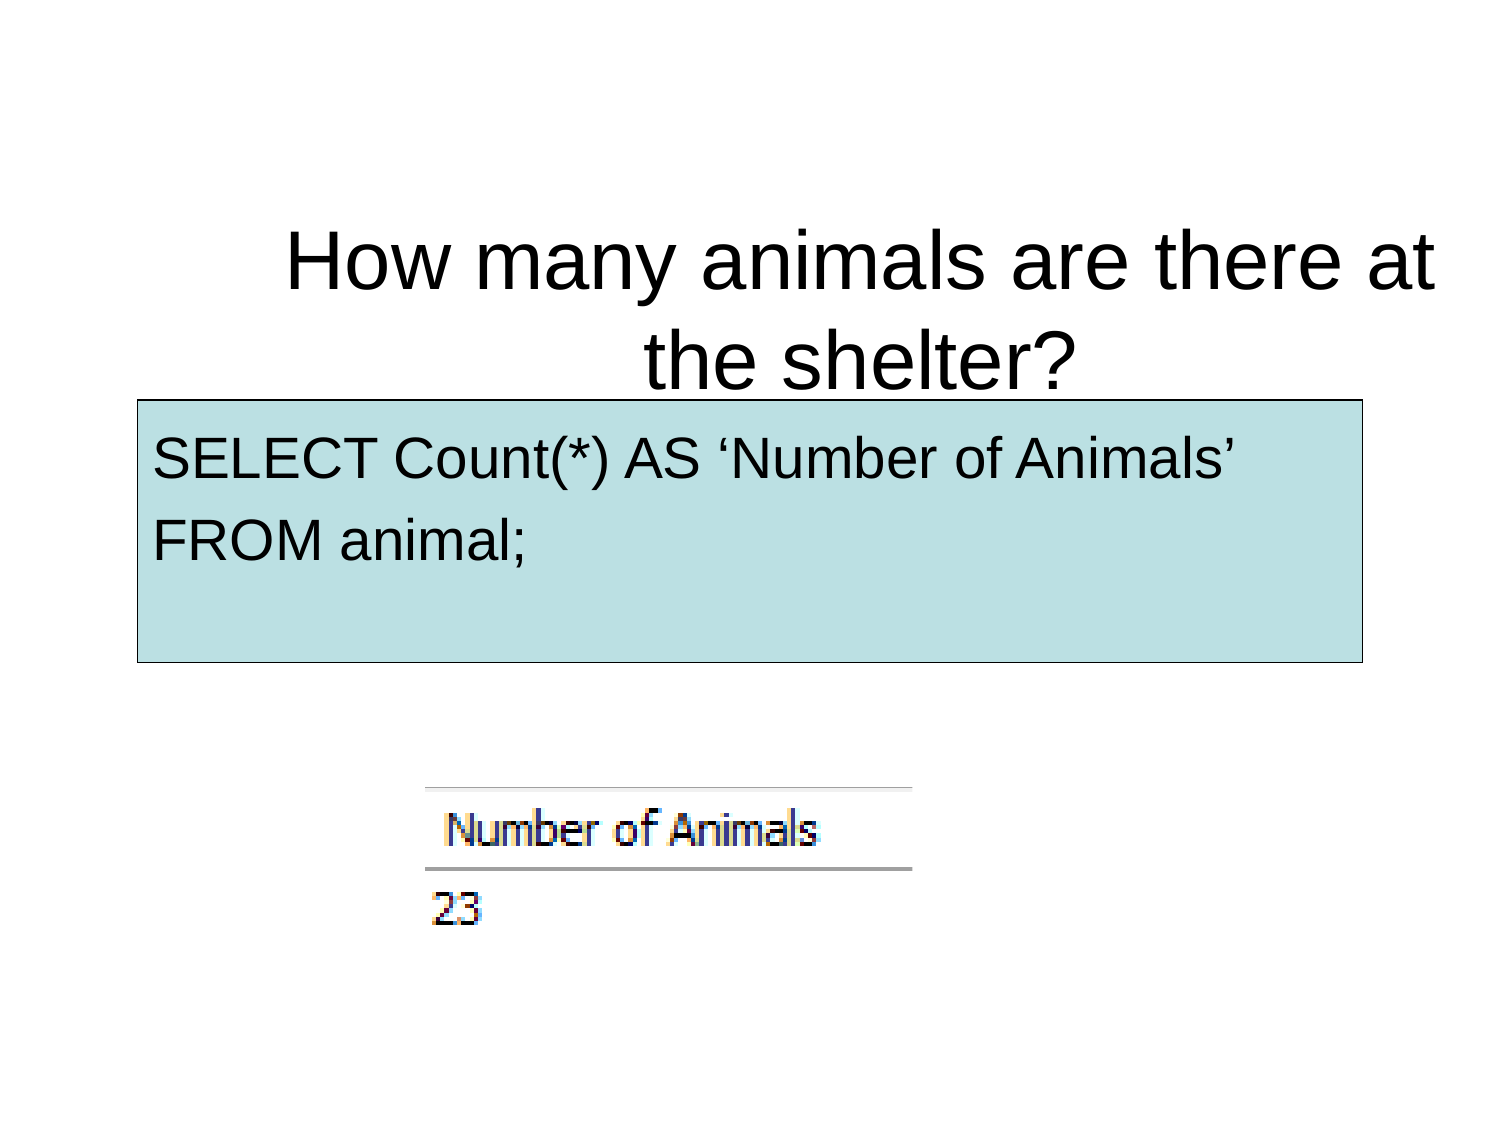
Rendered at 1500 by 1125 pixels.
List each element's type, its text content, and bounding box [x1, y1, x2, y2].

picture [424, 787, 913, 960]
title How many animals are there at the shelter? [221, 212, 1500, 400]
text_box [137, 399, 1363, 412]
list SELECT Count(*) AS ‘Number of Animals’ FROM animal; [137, 412, 1413, 788]
